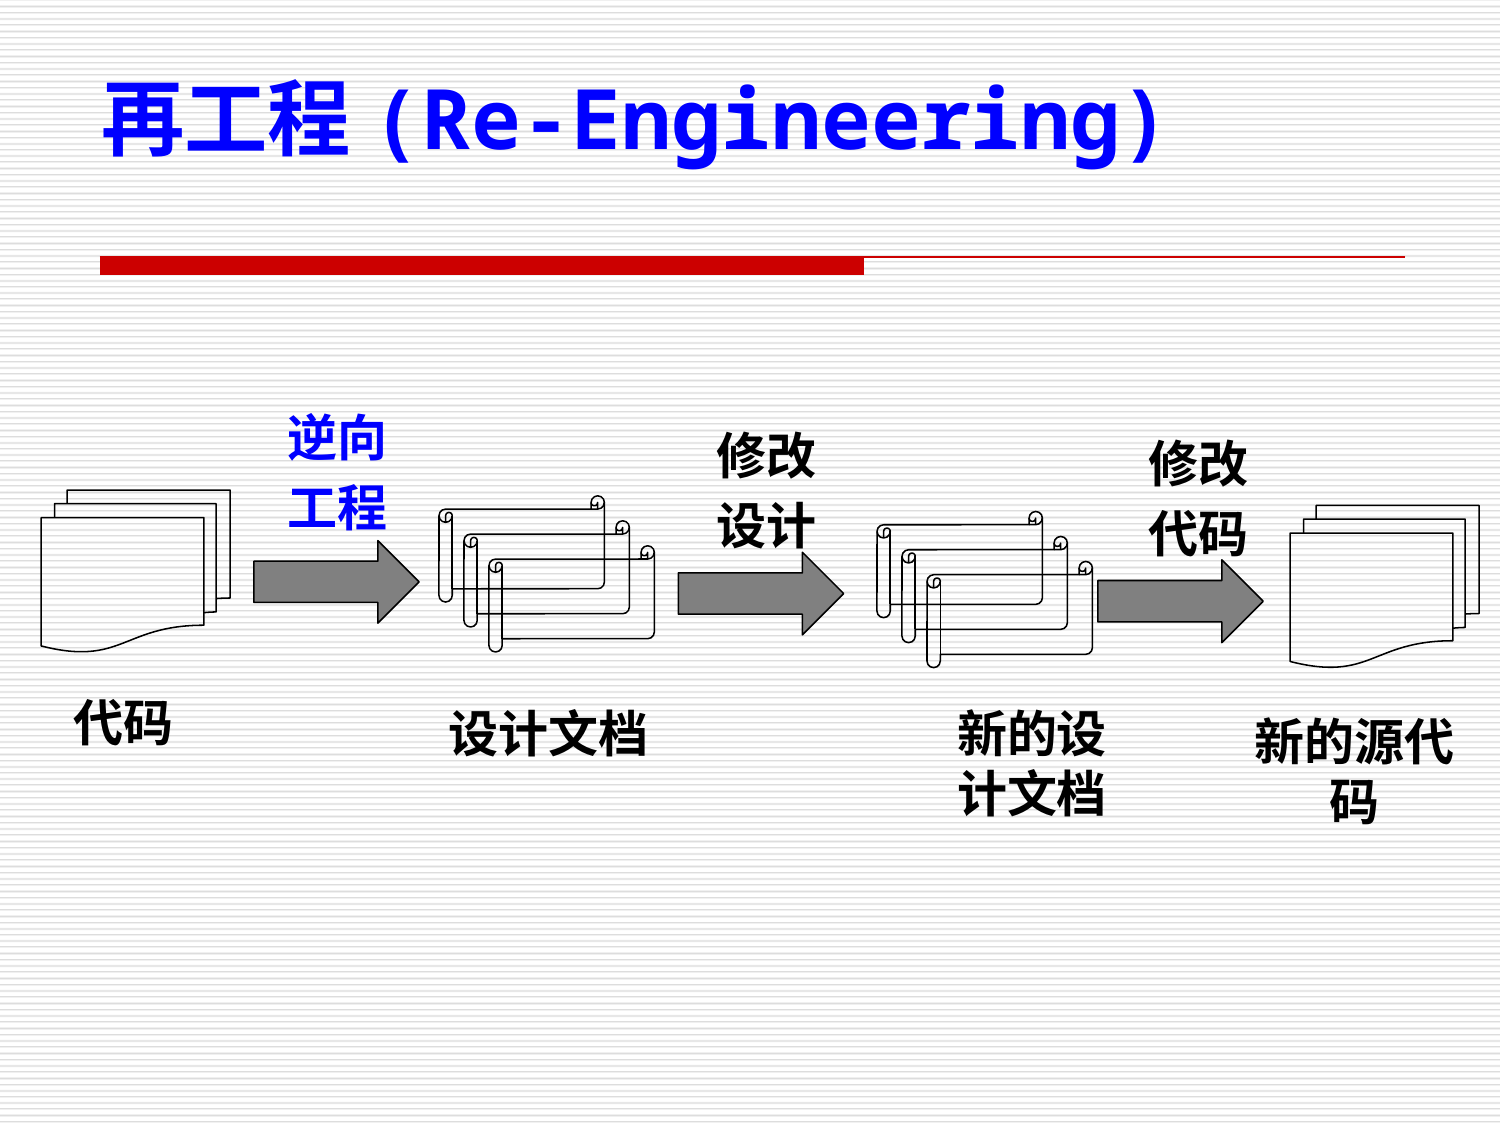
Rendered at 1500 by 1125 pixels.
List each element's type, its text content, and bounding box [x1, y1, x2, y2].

text_box [253, 544, 420, 624]
text_box 代码 [11, 683, 236, 759]
text_box 新的源代码 [1224, 703, 1484, 838]
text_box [876, 511, 1093, 668]
text_box [41, 490, 231, 652]
text_box [1290, 505, 1480, 668]
text_box 设计文档 [419, 695, 679, 771]
text_box [678, 562, 844, 635]
text_box [1097, 571, 1264, 643]
picture [0, 0, 1500, 1125]
text_box 修改 代码 [1086, 425, 1311, 571]
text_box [438, 495, 655, 653]
text_box 修改 设计 [654, 417, 879, 562]
text_box 再工程(Re-Engineering) [86, 58, 1437, 172]
text_box 新的设计文档 [919, 695, 1145, 831]
text_box 逆向 工程 [225, 399, 451, 544]
